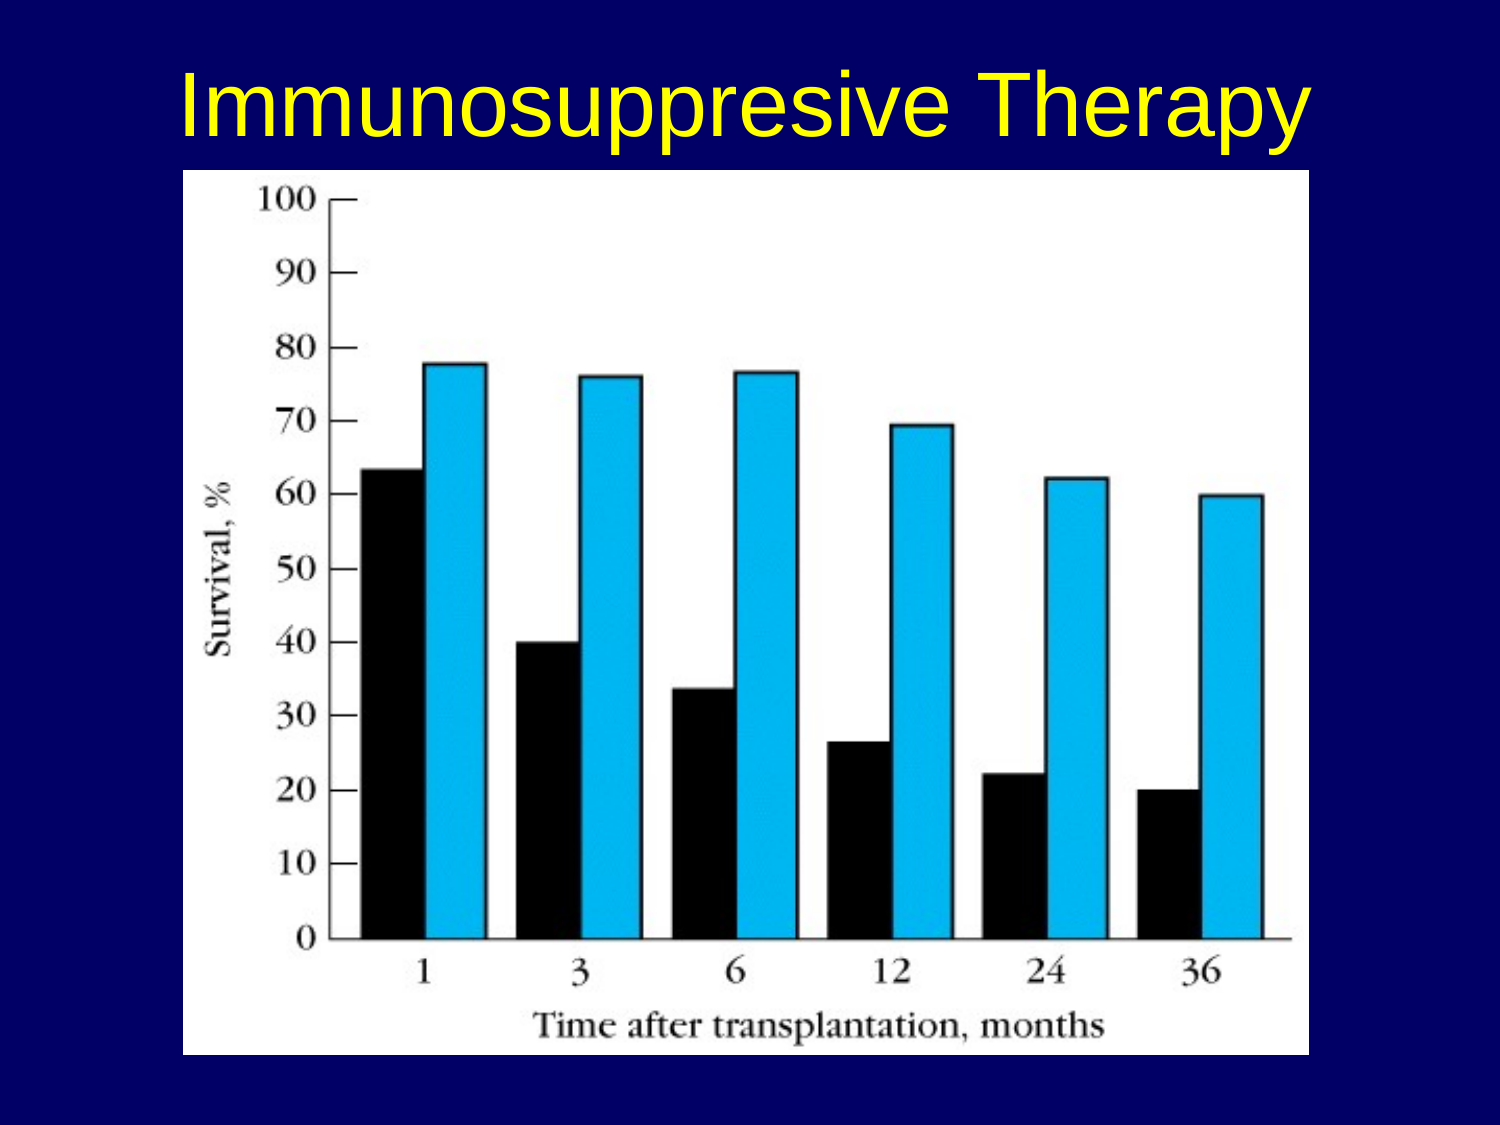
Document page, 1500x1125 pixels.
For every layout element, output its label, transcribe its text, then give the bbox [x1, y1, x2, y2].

text_box Immunosuppresive Therapy [163, 37, 1329, 163]
picture [187, 174, 1305, 1051]
